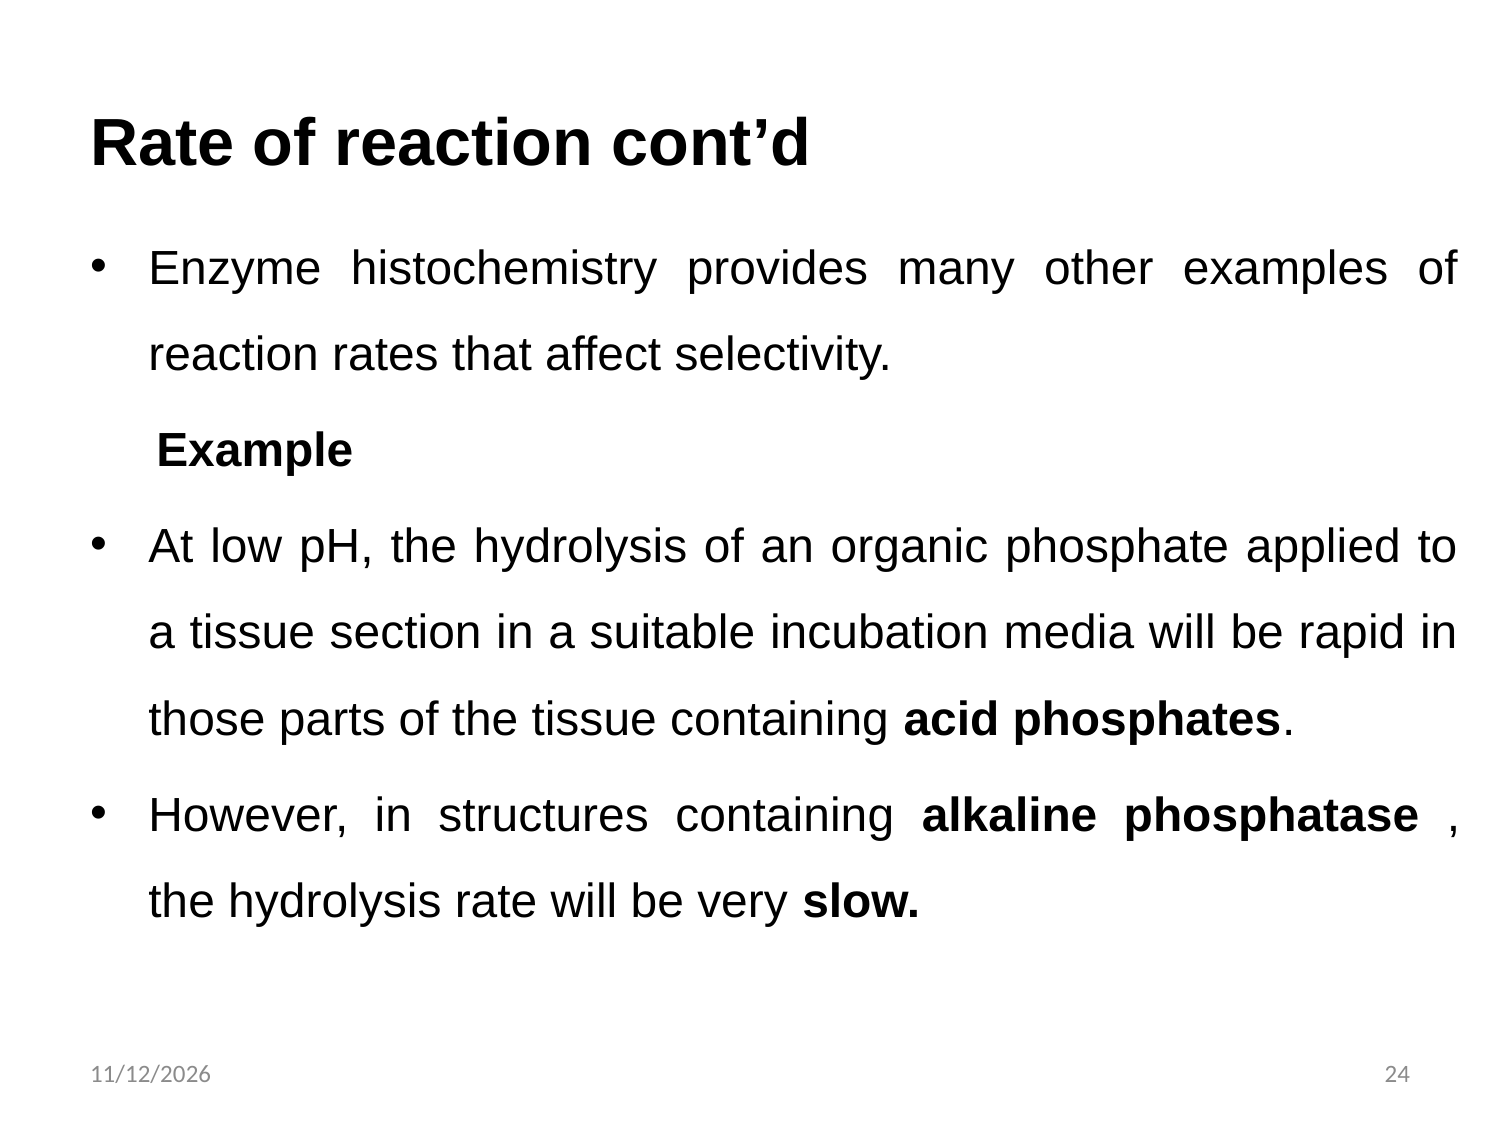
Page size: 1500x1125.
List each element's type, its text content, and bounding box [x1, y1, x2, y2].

title Rate of reaction cont’d [75, 45, 1425, 200]
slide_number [75, 1042, 425, 1103]
list Enzyme histochemistry provides many other examples of reaction rates that affect selectivity. Example At low pH, the hydrolysis of an organic phosphate applied to a tissue section in a suitable incubation media will be rapid in those parts of the tissue containing acid phosphates. However, in structures containing alkaline phosphatase , the hydrolysis rate will be very slow. [75, 200, 1475, 1005]
slide_number 24 [1074, 1042, 1425, 1103]
